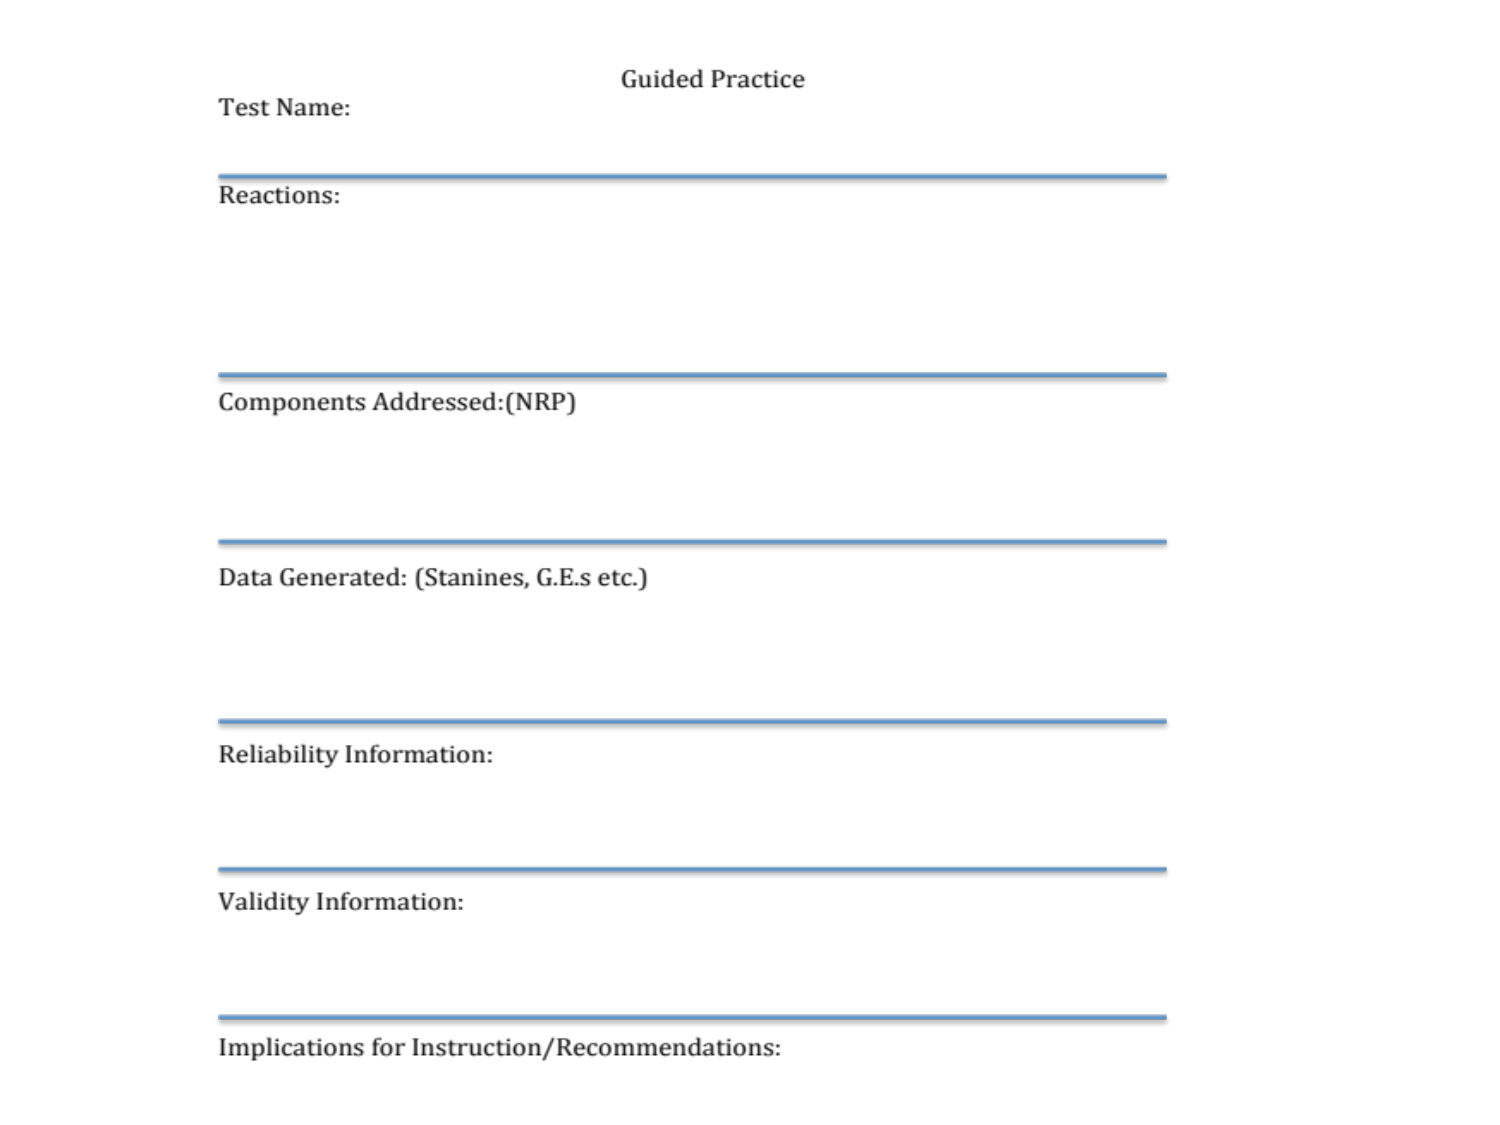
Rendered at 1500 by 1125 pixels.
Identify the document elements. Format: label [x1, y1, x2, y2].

text_box [210, 64, 1205, 1061]
